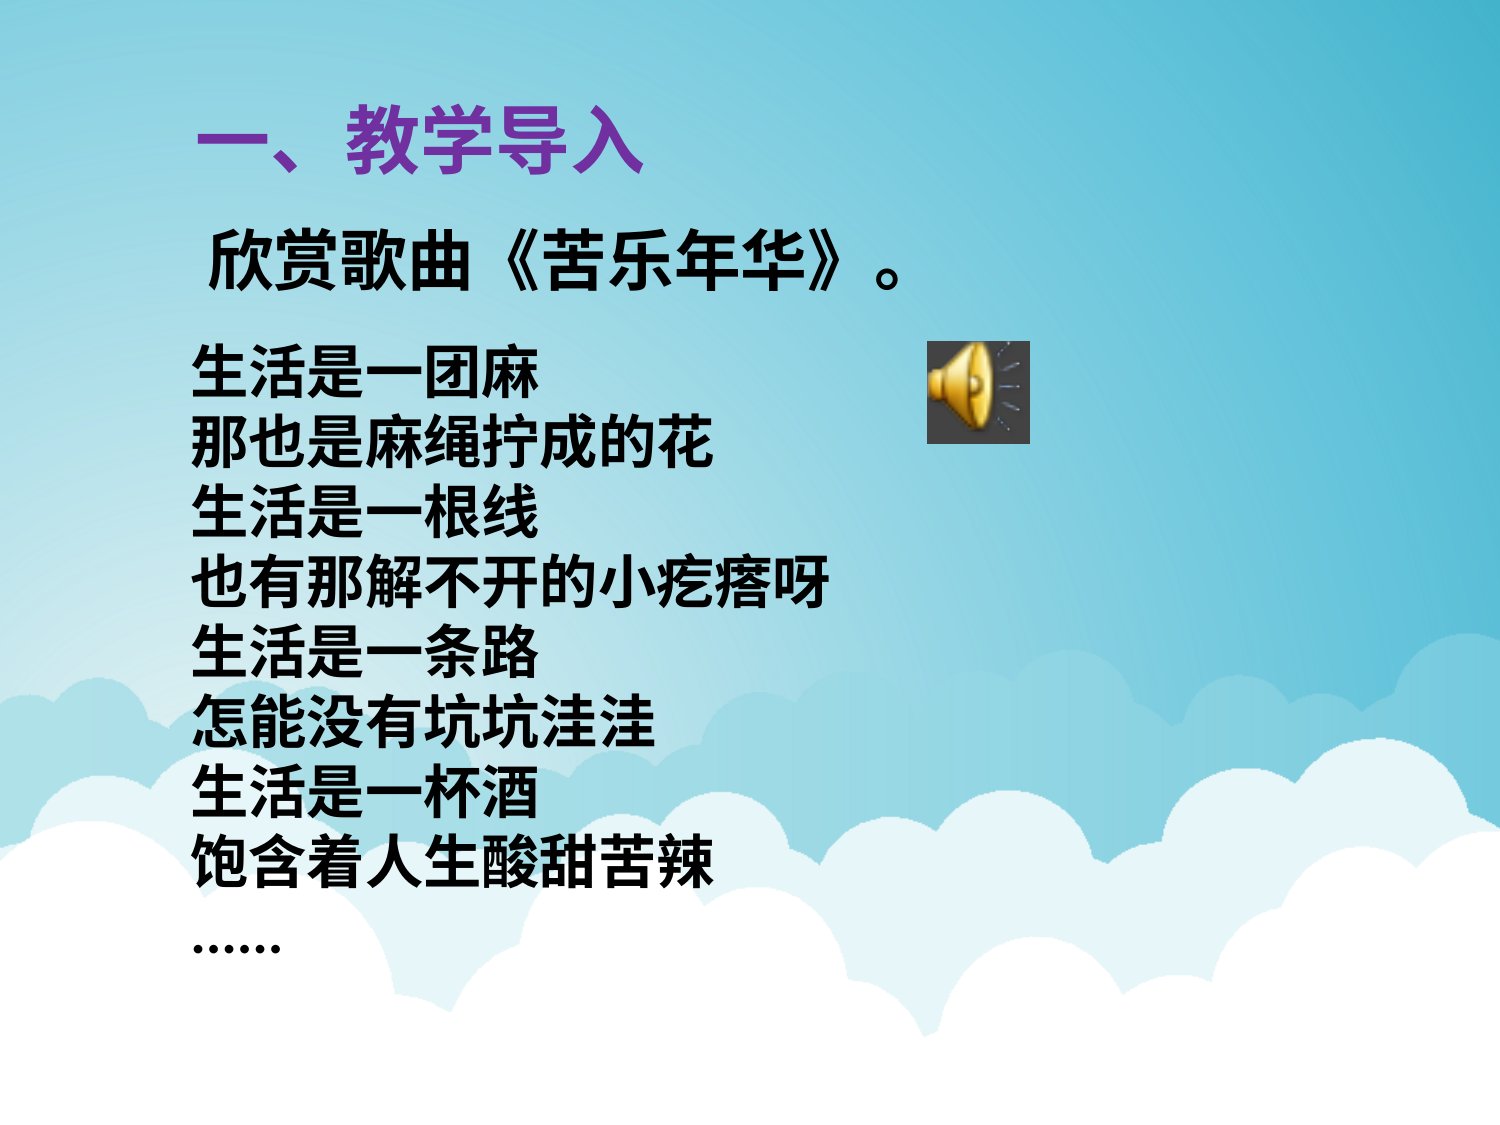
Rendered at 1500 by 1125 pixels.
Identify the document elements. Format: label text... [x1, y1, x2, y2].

title 一、教学导入 [180, 45, 715, 233]
text_box 生活是一团麻 那也是麻绳拧成的花 生活是一根线 也有那解不开的小疙瘩呀 生活是一条路 怎能没有坑坑洼洼 生活是一杯酒 饱含着人生酸甜苦辣 ...... [175, 328, 1093, 973]
picture [0, 0, 1500, 1125]
text_box 欣赏歌曲《苦乐年华》。 [192, 210, 957, 306]
